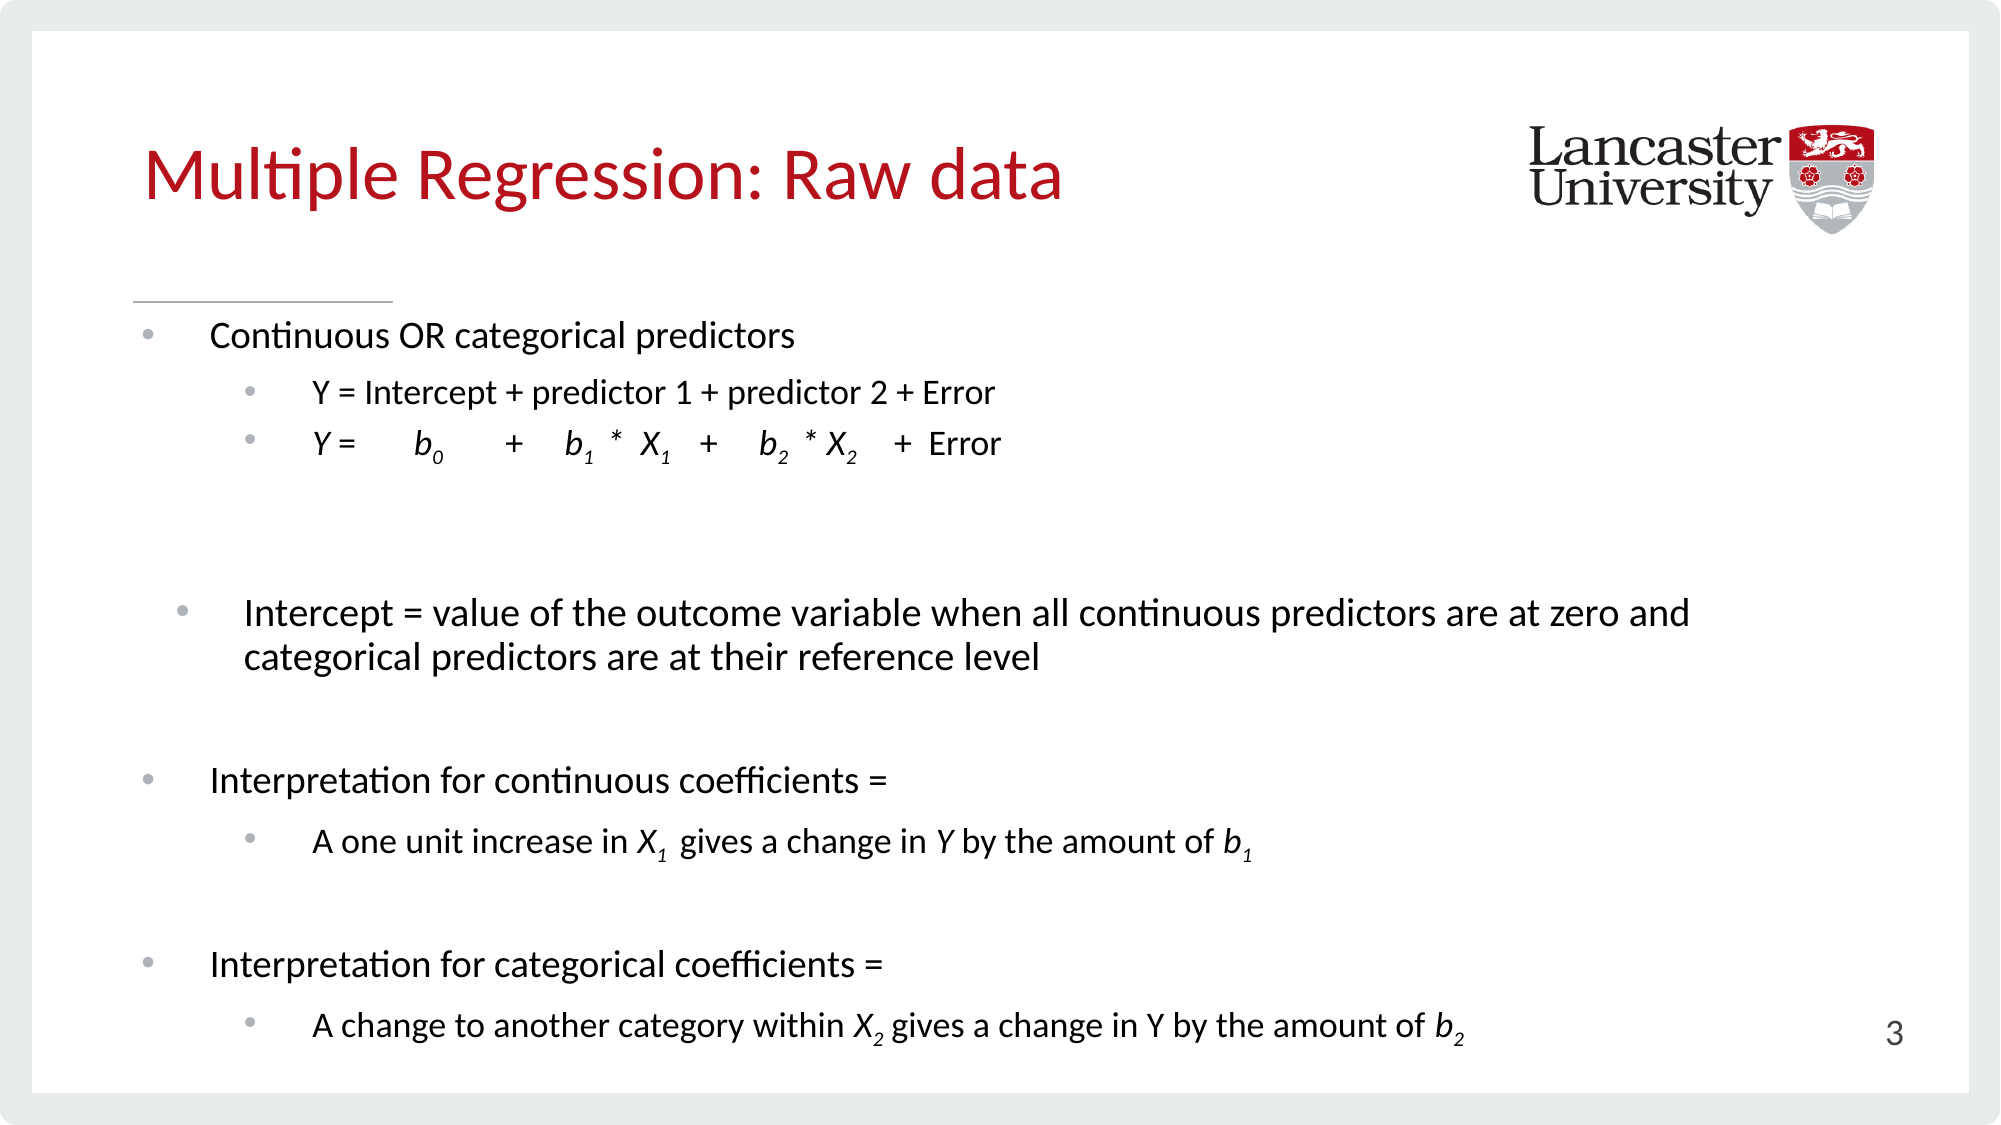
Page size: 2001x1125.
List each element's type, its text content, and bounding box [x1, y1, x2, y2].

list Continuous OR categorical predictors Y = Intercept + predictor 1 + predictor 2 + Error Y = b0 + b1 * X1 + b2 * X2 + Error Intercept = value of the outcome variable when all continuous predictors are at zero and categorical predictors are at their reference level Interpretation for continuous coefficients = A one unit increase in X1 gives a change in Y by the amount of b1 Interpretation for categorical coefficients = A change to another category within X2 gives a change in Y by the amount of b2 [126, 307, 1725, 1061]
title Multiple Regression: Raw data [128, 78, 1448, 279]
slide_number 3 [1468, 1001, 1919, 1061]
